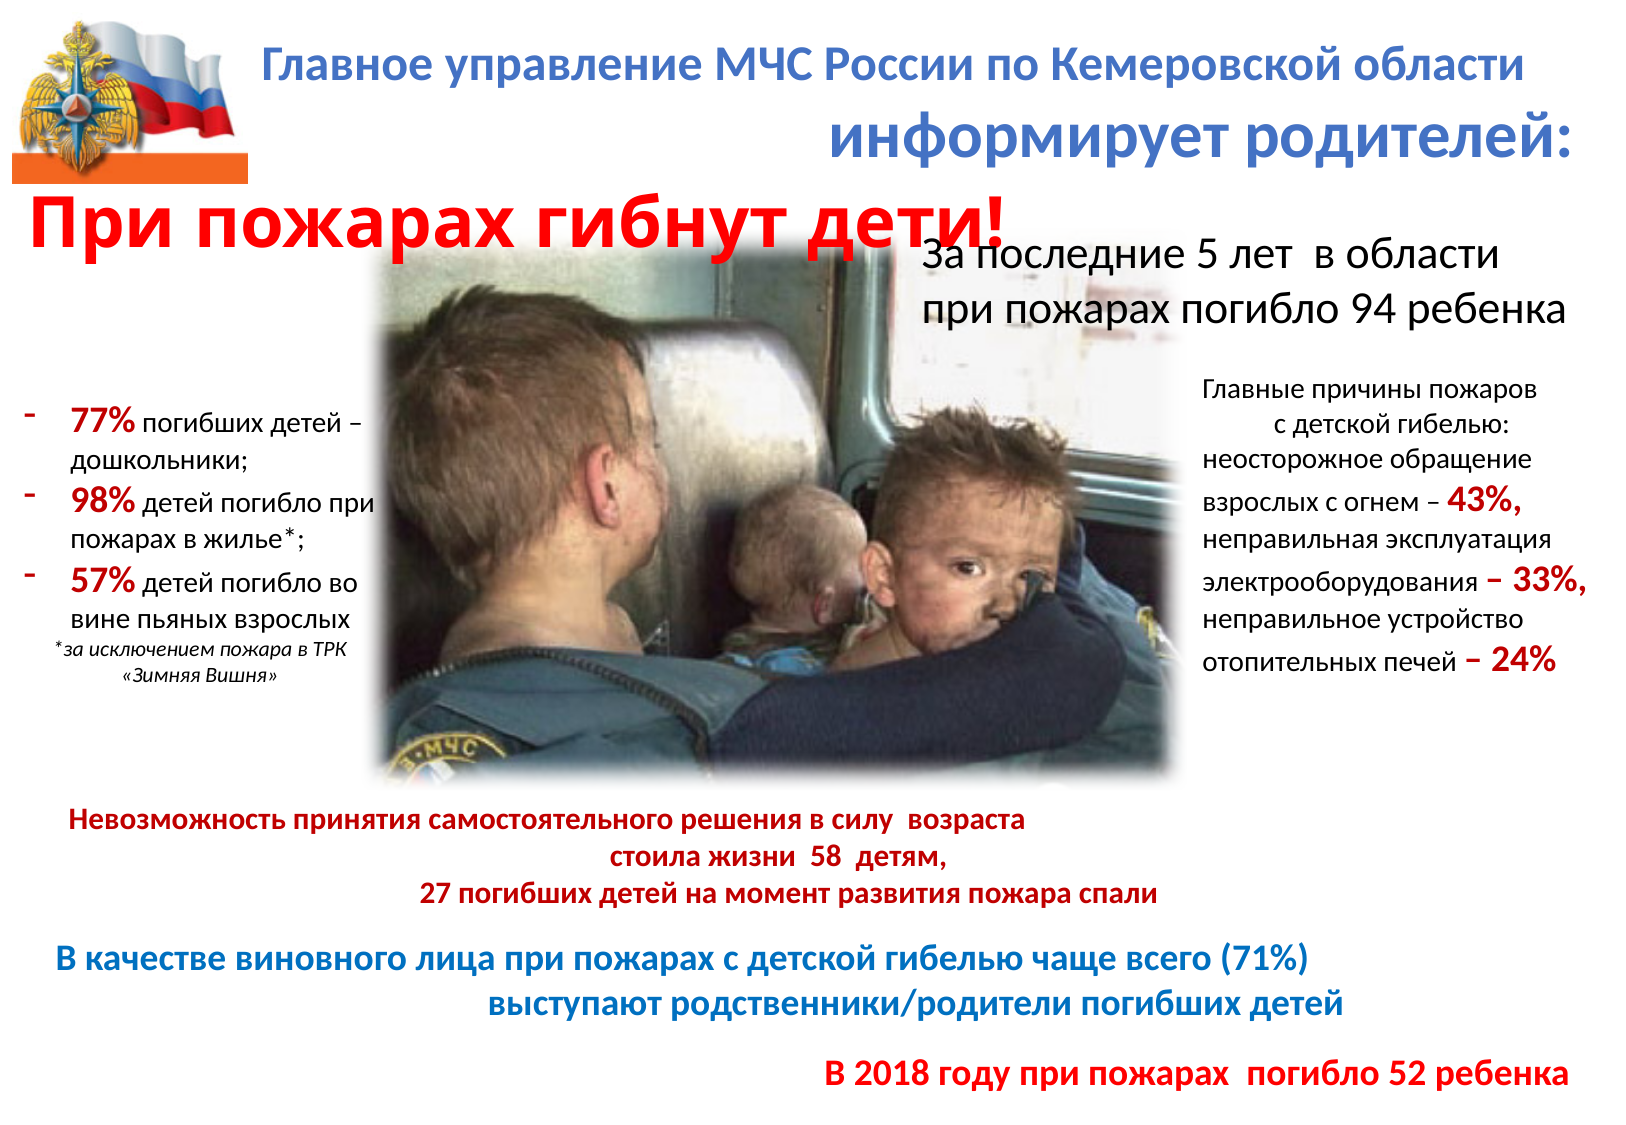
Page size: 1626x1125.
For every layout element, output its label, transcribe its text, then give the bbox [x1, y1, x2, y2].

text_box При пожарах гибнут дети! [12, 178, 1046, 269]
text_box Главные причины пожаров с детской гибелью: неосторожное обращение взрослых с огнем – 43%, неправильная эксплуатация электрооборудования – 33%, неправильное устройство отопительных печей – 24% [1188, 362, 1609, 687]
text_box Главное управление МЧС России по Кемеровской области информирует родителей: [248, 23, 1590, 178]
picture [361, 228, 1188, 791]
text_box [12, 12, 248, 184]
text_box 77% погибших детей – дошкольники; 98% детей погибло при пожарах в жилье*; 57% детей погибло во вине пьяных взрослых *за исключением пожара в ТРК «Зимняя Вишня» [8, 387, 361, 730]
text_box Невозможность принятия самостоятельного решения в силу возраста стоила жизни 58 детям, 27 погибших детей на момент развития пожара спали В качестве виновного лица при пожарах с детской гибелью чаще всего (71%) выступают родственники/родители погибших детей [38, 790, 1541, 1068]
text_box В 2018 году при пожарах погибло 52 ребенка [809, 1040, 1625, 1101]
text_box За последние 5 лет в области при пожарах погибло 94 ребенка [906, 215, 1587, 341]
